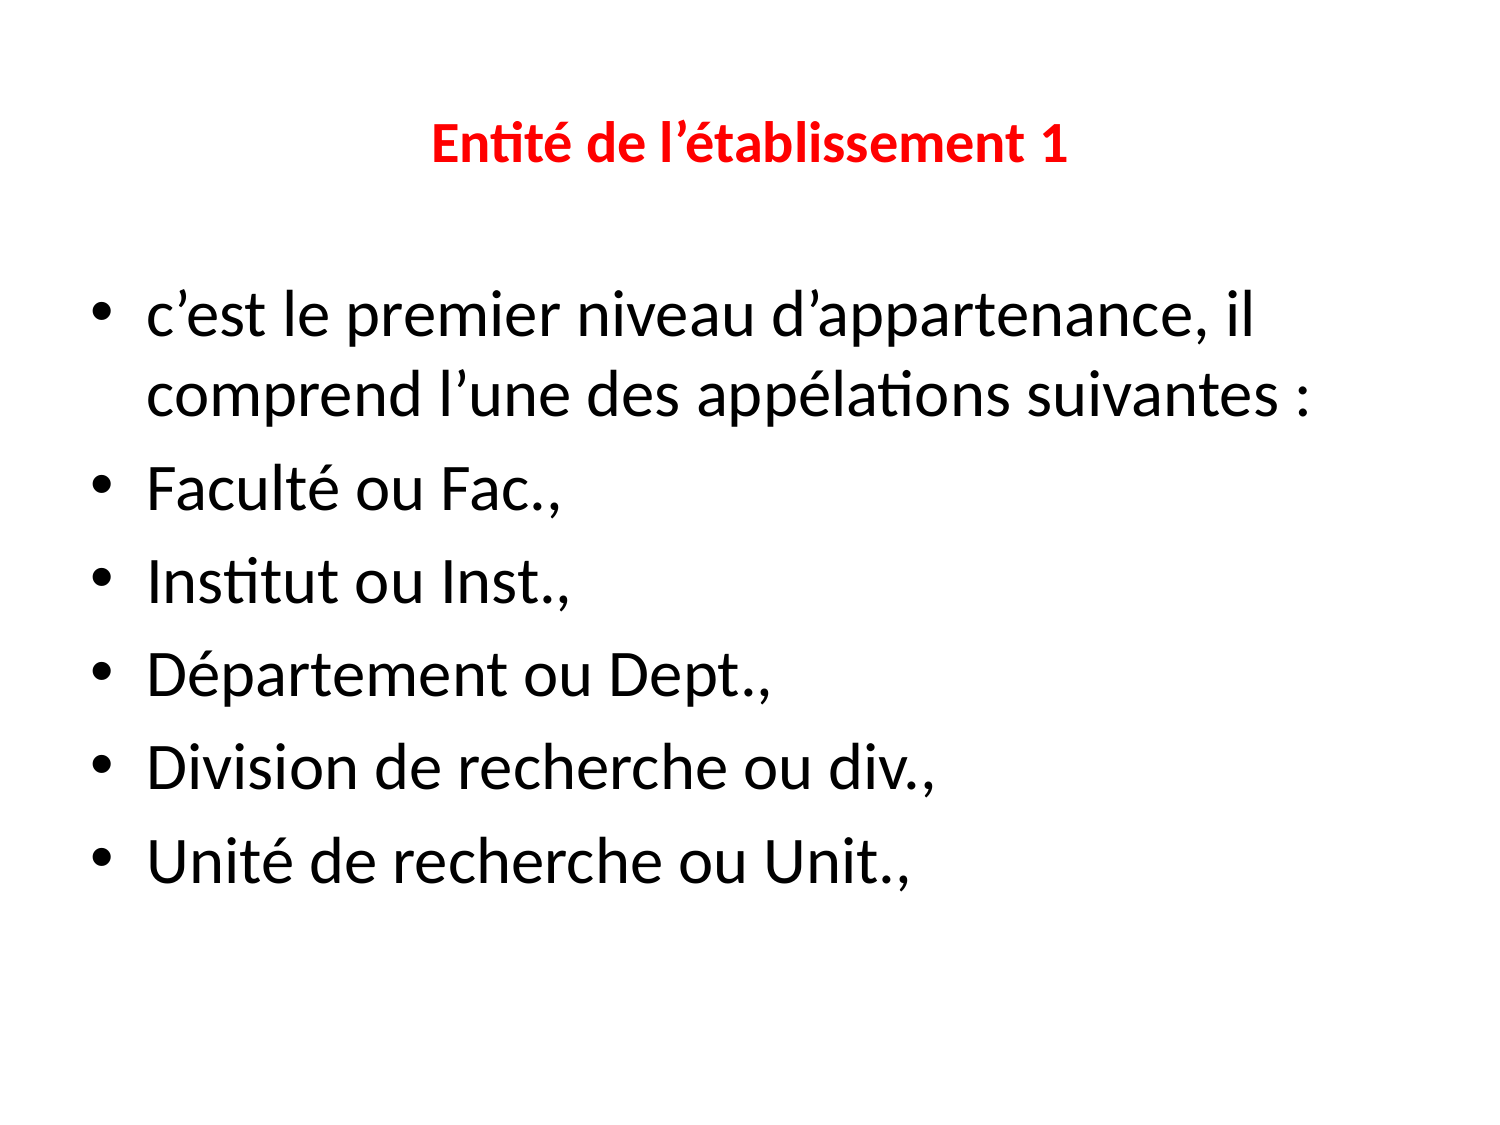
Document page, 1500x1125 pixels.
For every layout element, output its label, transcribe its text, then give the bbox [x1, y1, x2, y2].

list c’est le premier niveau d’appartenance, il comprend l’une des appélations suivantes : Faculté ou Fac., Institut ou Inst., Département ou Dept., Division de recherche ou div., Unité de recherche ou Unit., [75, 262, 1425, 1005]
title Entité de l’établissement 1 [75, 45, 1425, 233]
